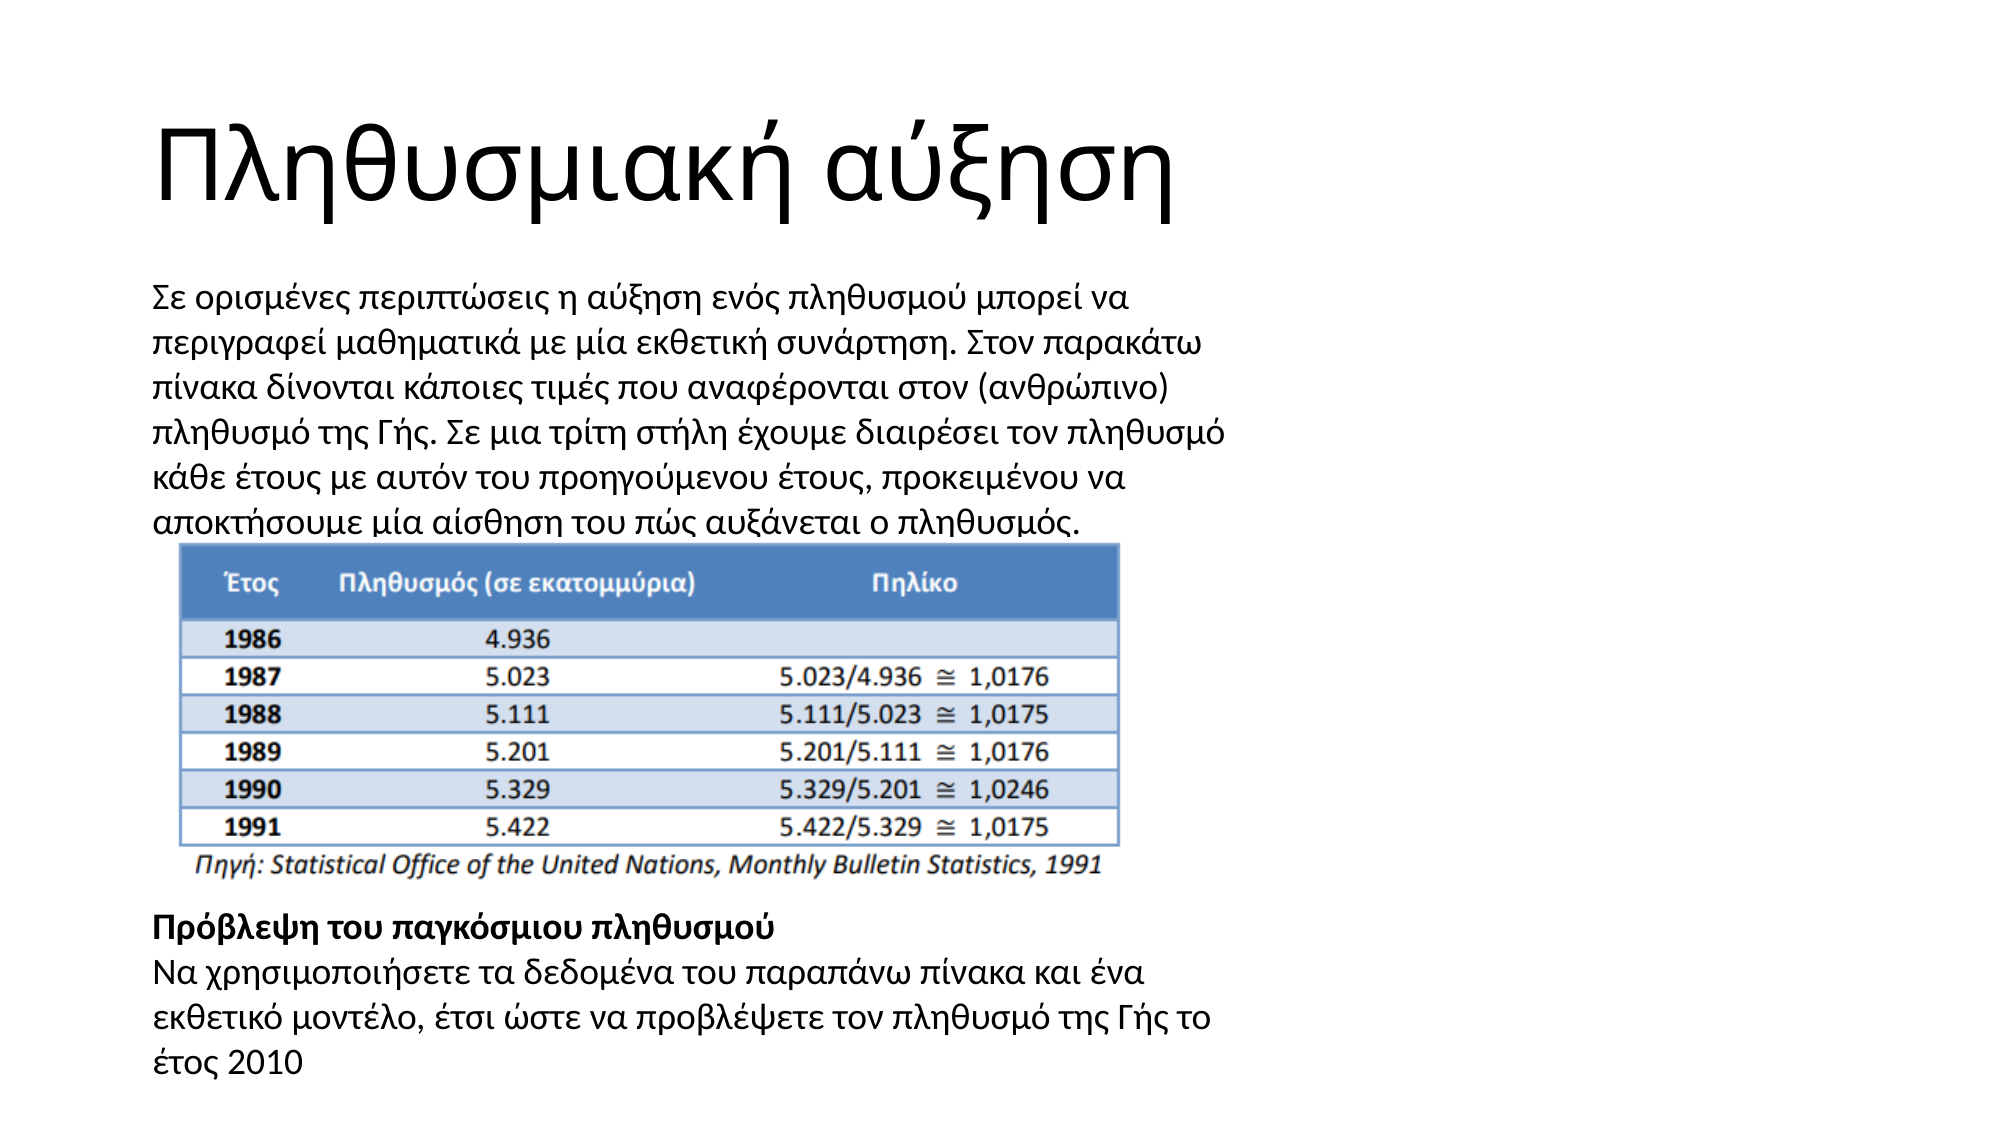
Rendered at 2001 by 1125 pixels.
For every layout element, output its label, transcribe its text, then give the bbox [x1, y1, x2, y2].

text_box Σε ορισμένες περιπτώσεις η αύξηση ενός πληθυσμού μπορεί να περιγραφεί μαθηματικά με μία εκθετική συνάρτηση. Στον παρακάτω πίνακα δίνονται κάποιες τιμές που αναφέρονται στον (ανθρώπινο) πληθυσμό της Γής. Σε μια τρίτη στήλη έχουμε διαιρέσει τον πληθυσμό κάθε έτους με αυτόν του προηγούμενου έτους, προκειμένου να αποκτήσουμε μία αίσθηση του πώς αυξάνεται ο πληθυσμός. Πρόβλεψη του παγκόσμιου πληθυσμού Να χρησιμοποιήσετε τα δεδομένα του παραπάνω πίνακα και ένα εκθετικό μοντέλο, έτσι ώστε να προβλέψετε τον πληθυσμό της Γής το έτος 2010 [137, 264, 1286, 1125]
picture [137, 537, 1161, 883]
title Πληθυσμιακή αύξηση [137, 59, 1863, 278]
